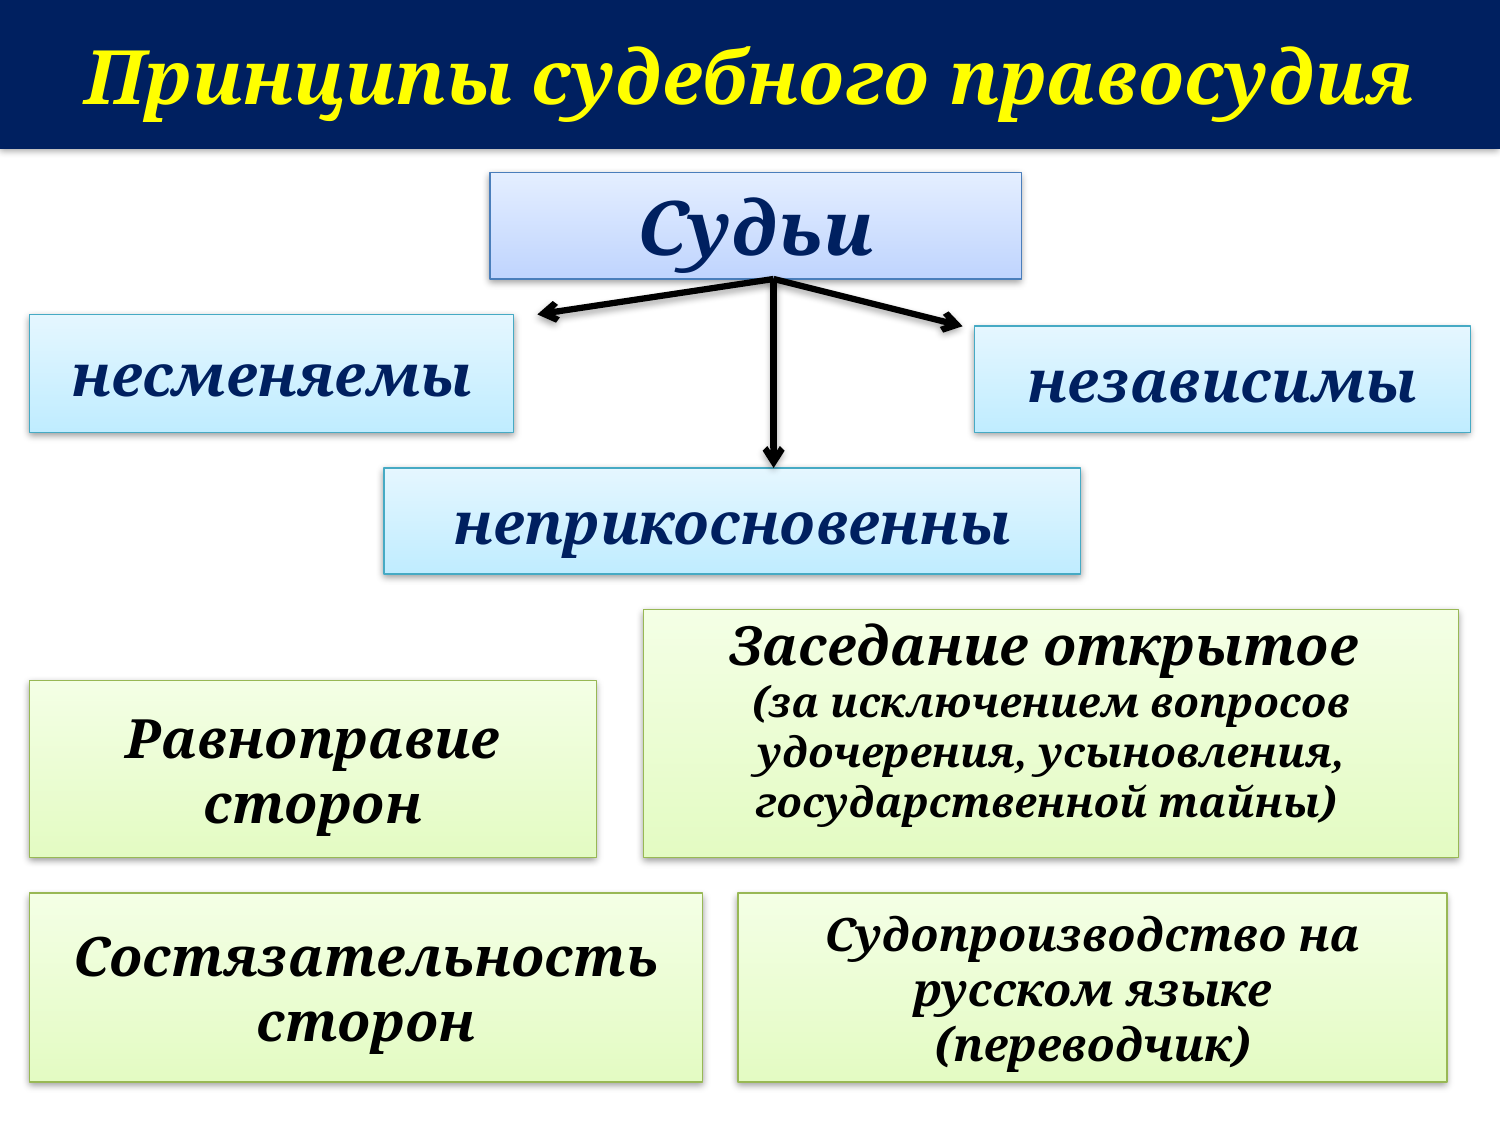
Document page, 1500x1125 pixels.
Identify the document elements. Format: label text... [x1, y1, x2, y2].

text_box Судопроизводство на русском языке (переводчик) [737, 892, 1448, 1083]
text_box Состязательность сторон [29, 892, 703, 1083]
text_box Заседание открытое (за исключением вопросов удочерения, усыновления, государственной тайны) [643, 609, 1459, 858]
text_box Судьи [489, 172, 1022, 280]
text_box Равноправие сторон [29, 680, 597, 858]
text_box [537, 278, 772, 315]
text_box независимы [974, 325, 1471, 433]
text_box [773, 278, 963, 327]
text_box Принципы судебного правосудия [0, 0, 1500, 149]
text_box несменяемы [29, 314, 514, 433]
text_box неприкосновенны [383, 467, 1081, 575]
